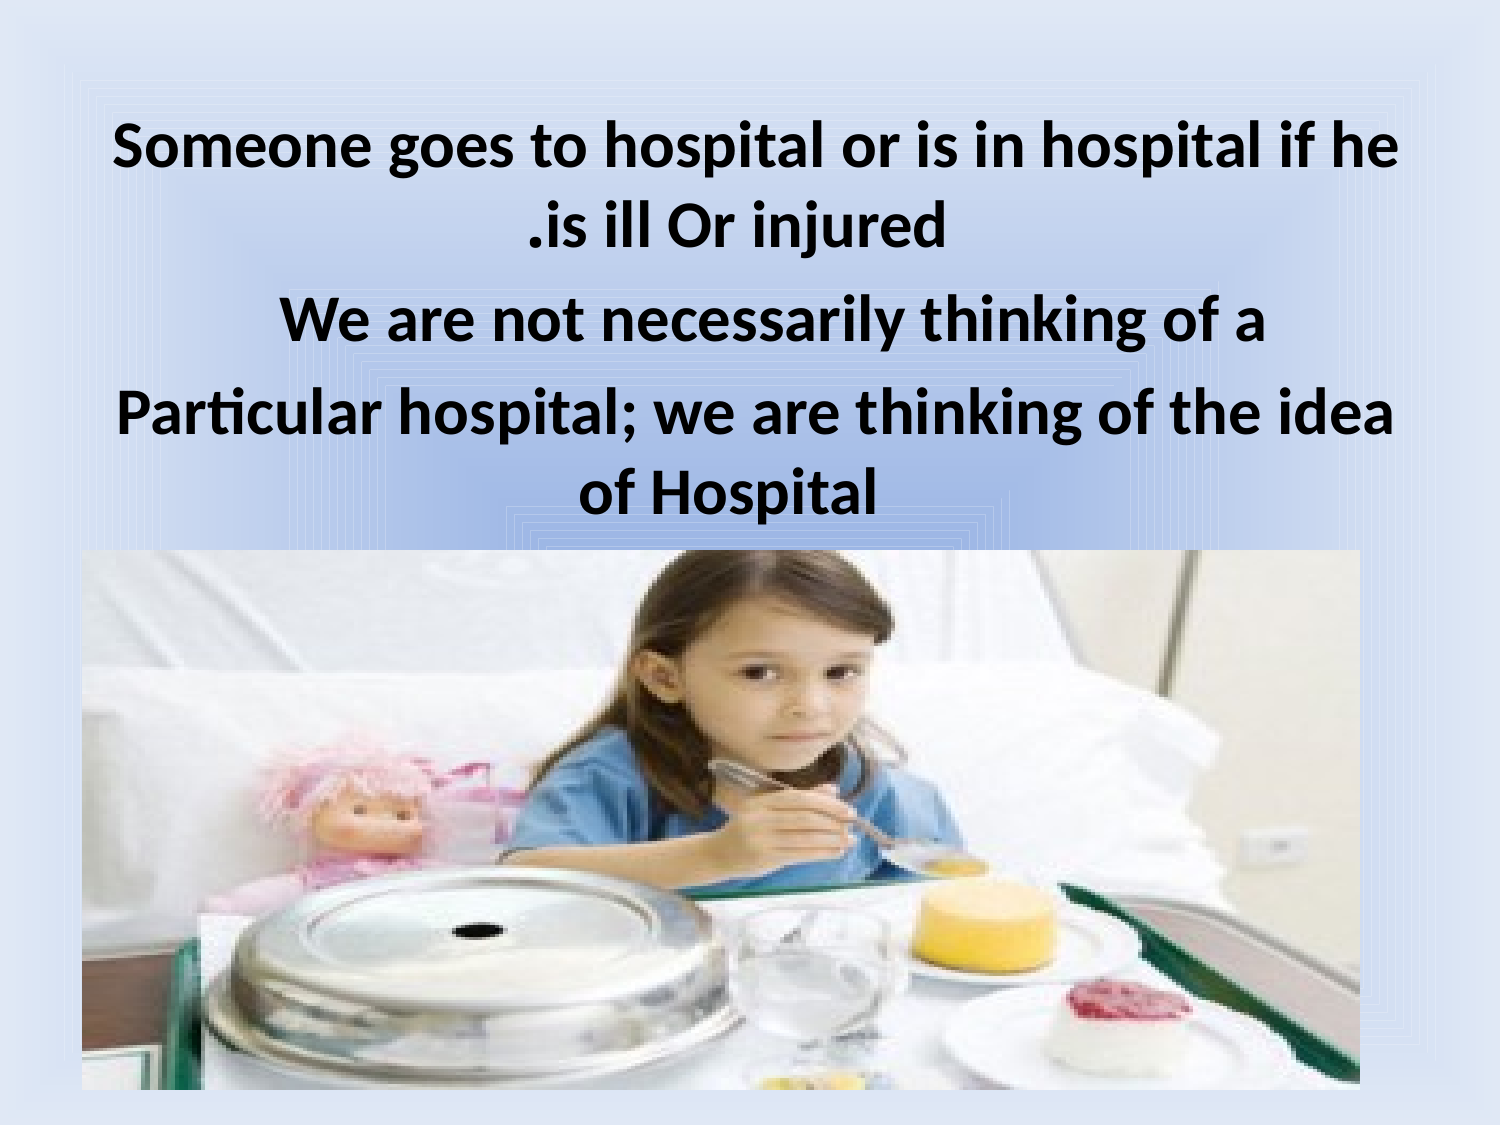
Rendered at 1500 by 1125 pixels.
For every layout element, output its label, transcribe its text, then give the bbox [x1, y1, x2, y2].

list Someone goes to hospital or is in hospital if he is ill Or injured. We are not necessarily thinking of a Particular hospital; we are thinking of the idea of Hospital [82, 93, 1432, 837]
picture [81, 550, 1360, 1091]
